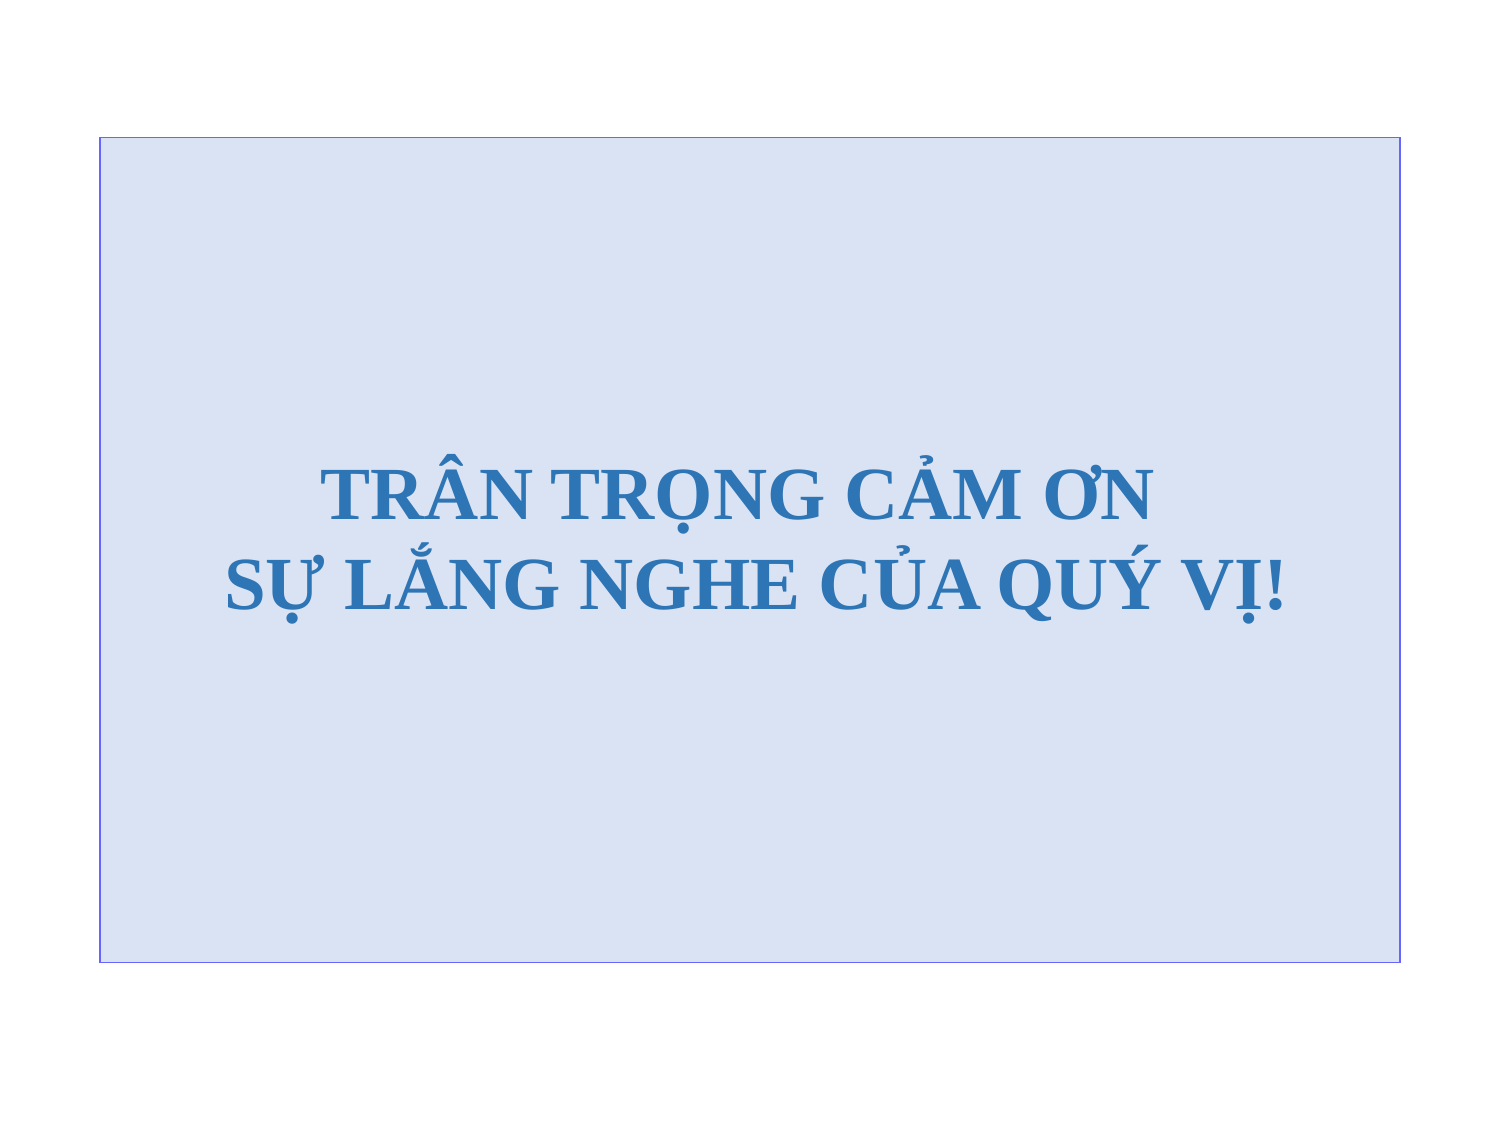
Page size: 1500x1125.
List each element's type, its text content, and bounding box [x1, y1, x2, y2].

text_box TRÂN TRỌNG CẢM ƠN SỰ LẮNG NGHE CỦA QUÝ VỊ! [99, 137, 1400, 963]
